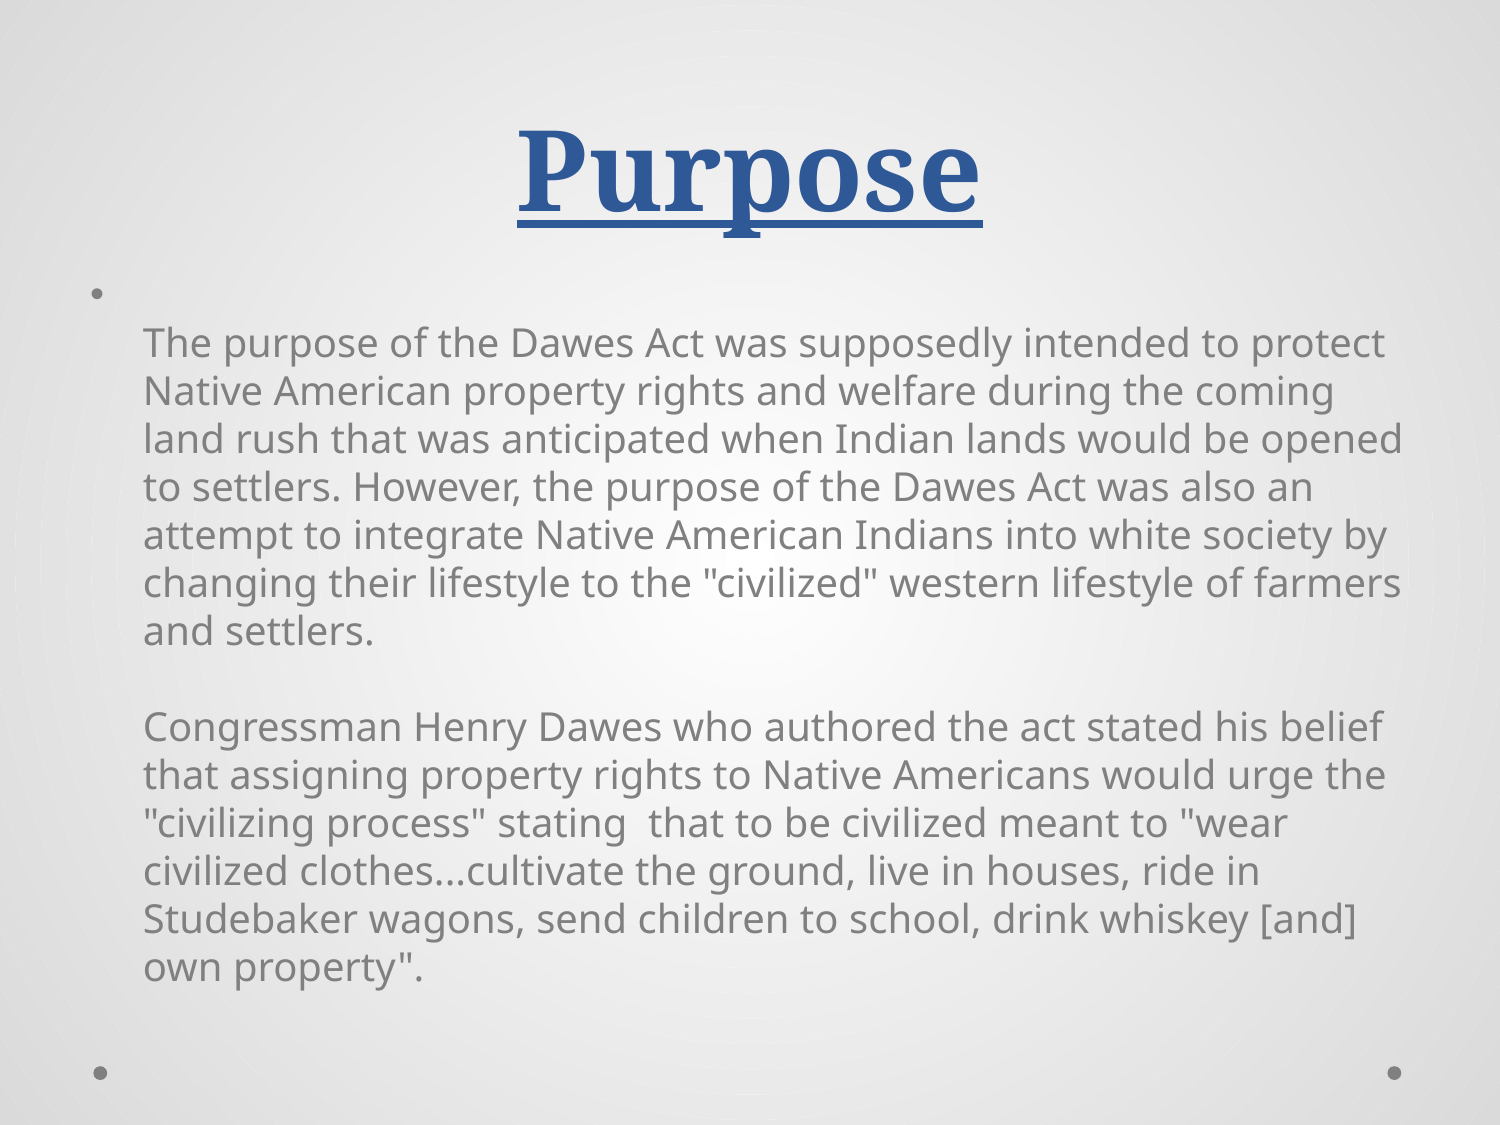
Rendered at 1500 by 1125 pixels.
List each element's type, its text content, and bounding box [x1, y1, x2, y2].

list The purpose of the Dawes Act was supposedly intended to protect Native American property rights and welfare during the coming land rush that was anticipated when Indian lands would be opened to settlers. However, the purpose of the Dawes Act was also an attempt to integrate Native American Indians into white society by changing their lifestyle to the "civilized" western lifestyle of farmers and settlers. Congressman Henry Dawes who authored the act stated his belief that assigning property rights to Native Americans would urge the "civilizing process" stating that to be civilized meant to "wear civilized clothes...cultivate the ground, live in houses, ride in Studebaker wagons, send children to school, drink whiskey [and] own property". [75, 262, 1425, 1005]
title Purpose [75, 137, 1425, 262]
